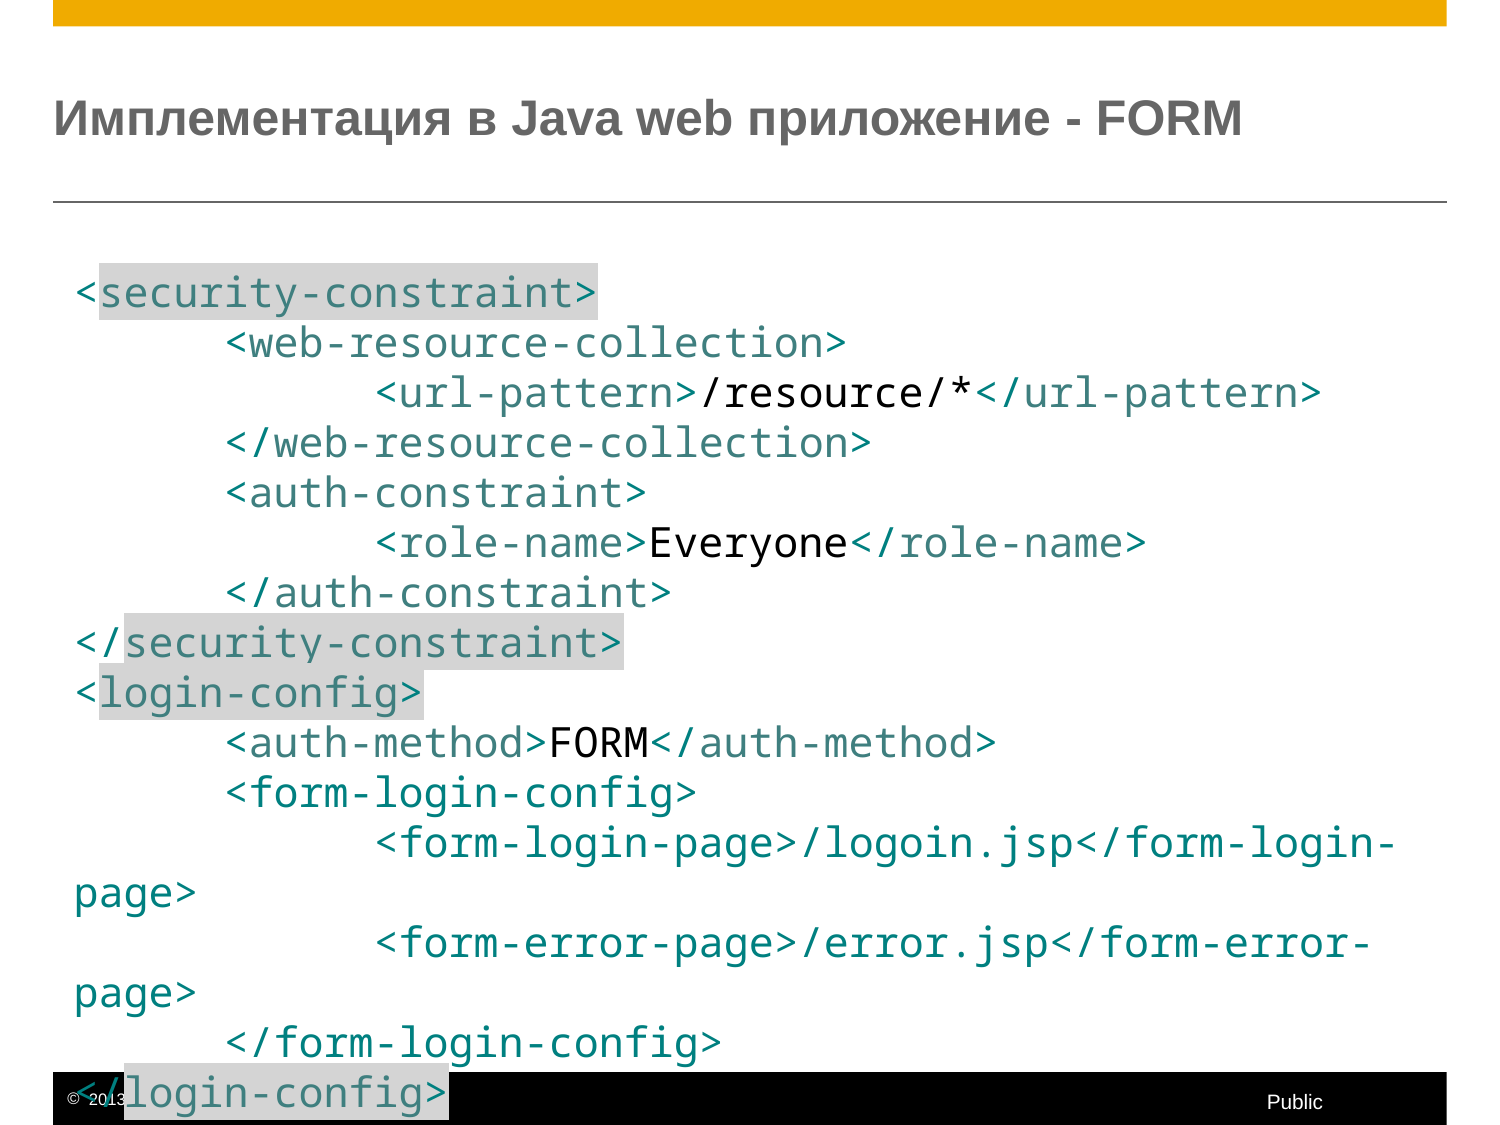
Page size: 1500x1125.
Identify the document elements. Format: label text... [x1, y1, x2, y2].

title Имплементация в Java web приложение - FORM [53, 53, 1447, 178]
text_box <security-constraint> <web-resource-collection> <url-pattern>/resource/*</url-pattern> </web-resource-collection> <auth-constraint> <role-name>Everyone</role-name> </auth-constraint> </security-constraint> <login-config> <auth-method>FORM</auth-method> <form-login-config> <form-login-page>/logoin.jsp</form-login-page> <form-error-page>/error.jsp</form-error-page> </form-login-config> </login-config> [73, 265, 1455, 1125]
